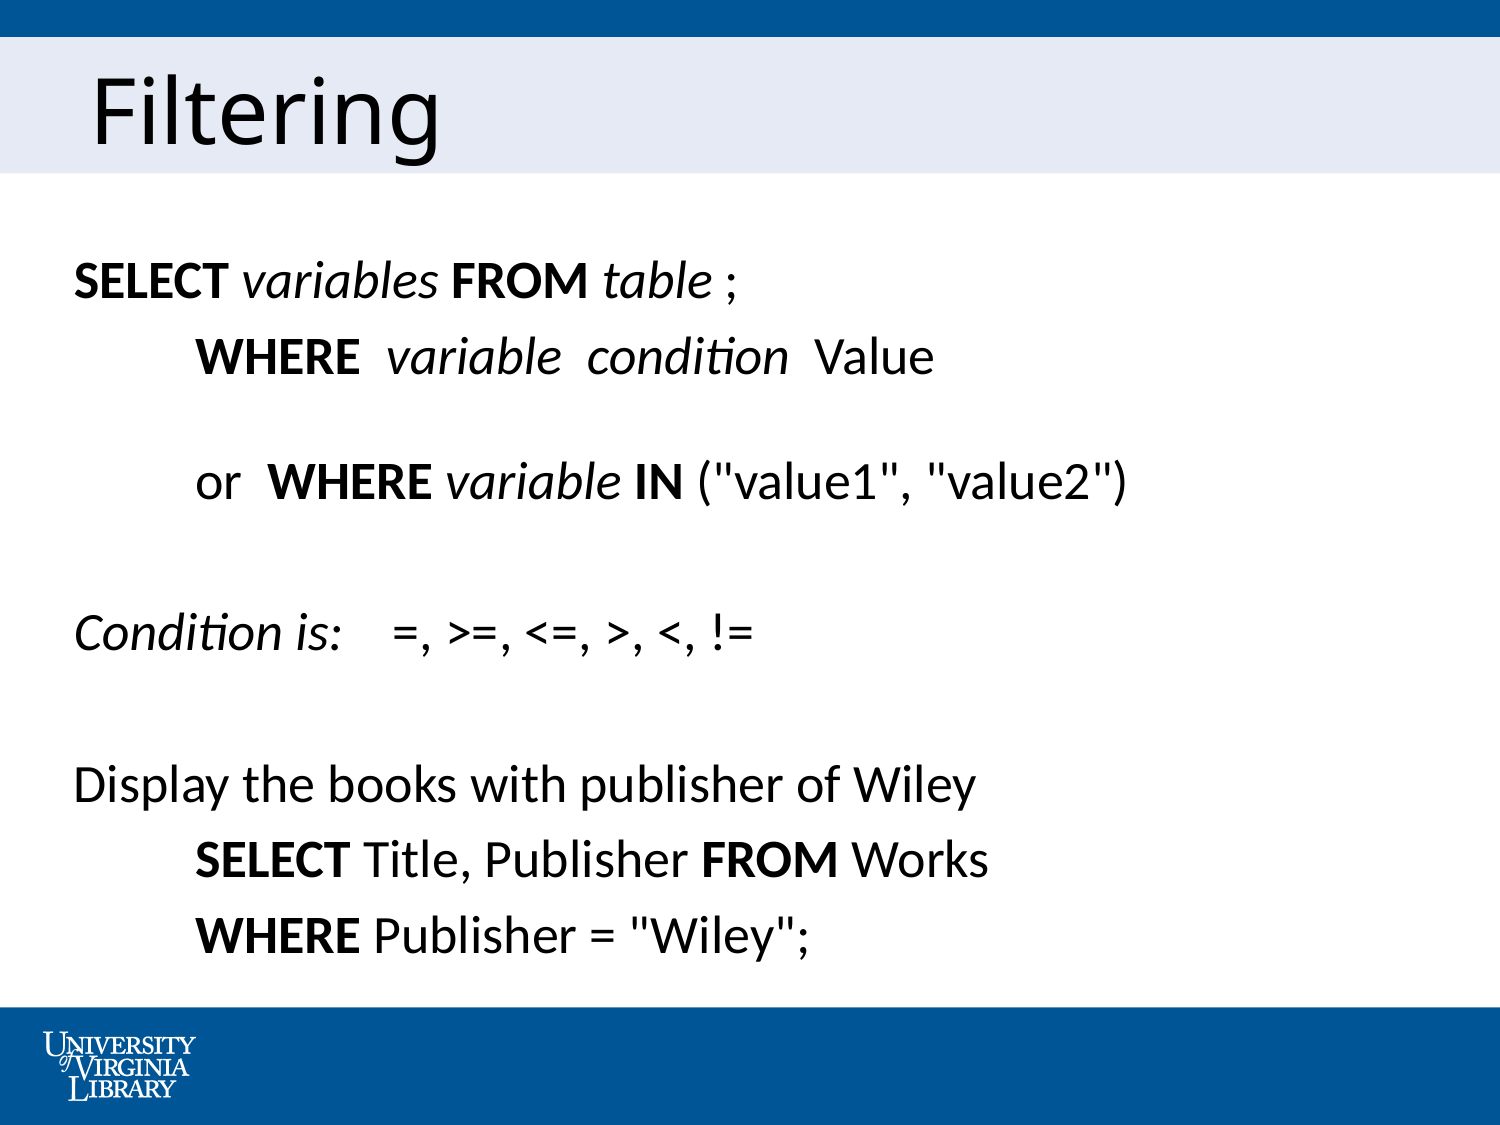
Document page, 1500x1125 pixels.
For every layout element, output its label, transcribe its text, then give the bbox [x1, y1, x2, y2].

picture [0, 0, 1500, 1125]
list SELECT variables FROM table ; WHERE variable condition Value or WHERE variable IN ("value1", "value2") Condition is: =, >=, <=, >, <, != Display the books with publisher of Wiley SELECT Title, Publisher FROM Works WHERE Publisher = "Wiley"; [58, 237, 1500, 980]
title Filtering [75, 45, 1425, 175]
